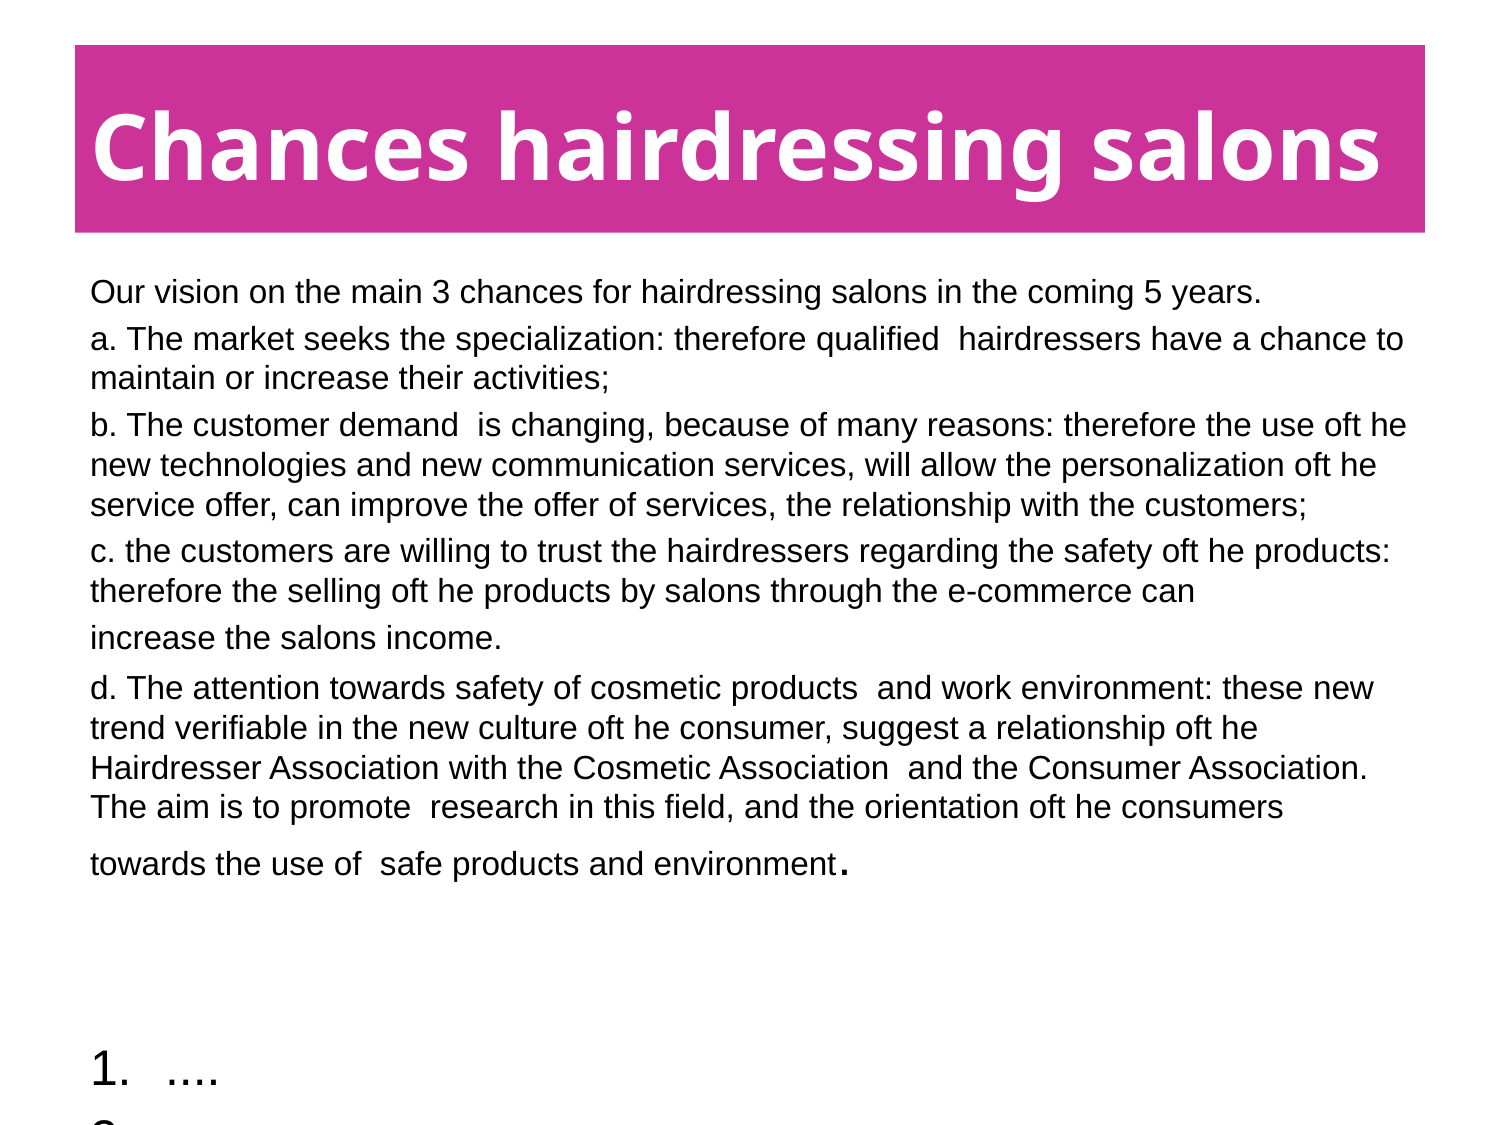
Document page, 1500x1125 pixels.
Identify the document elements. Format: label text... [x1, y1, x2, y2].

list Our vision on the main 3 chances for hairdressing salons in the coming 5 years. a. The market seeks the specialization: therefore qualified hairdressers have a chance to maintain or increase their activities; b. The customer demand is changing, because of many reasons: therefore the use oft he new technologies and new communication services, will allow the personalization oft he service offer, can improve the offer of services, the relationship with the customers; c. the customers are willing to trust the hairdressers regarding the safety oft he products: therefore the selling oft he products by salons through the e-commerce can increase the salons income. d. The attention towards safety of cosmetic products and work environment: these new trend verifiable in the new culture oft he consumer, suggest a relationship oft he Hairdresser Association with the Cosmetic Association and the Consumer Association. The aim is to promote research in this field, and the orientation oft he consumers towards the use of safe products and environment. .... .... .... [75, 262, 1425, 1005]
title Chances hairdressing salons [75, 45, 1425, 233]
